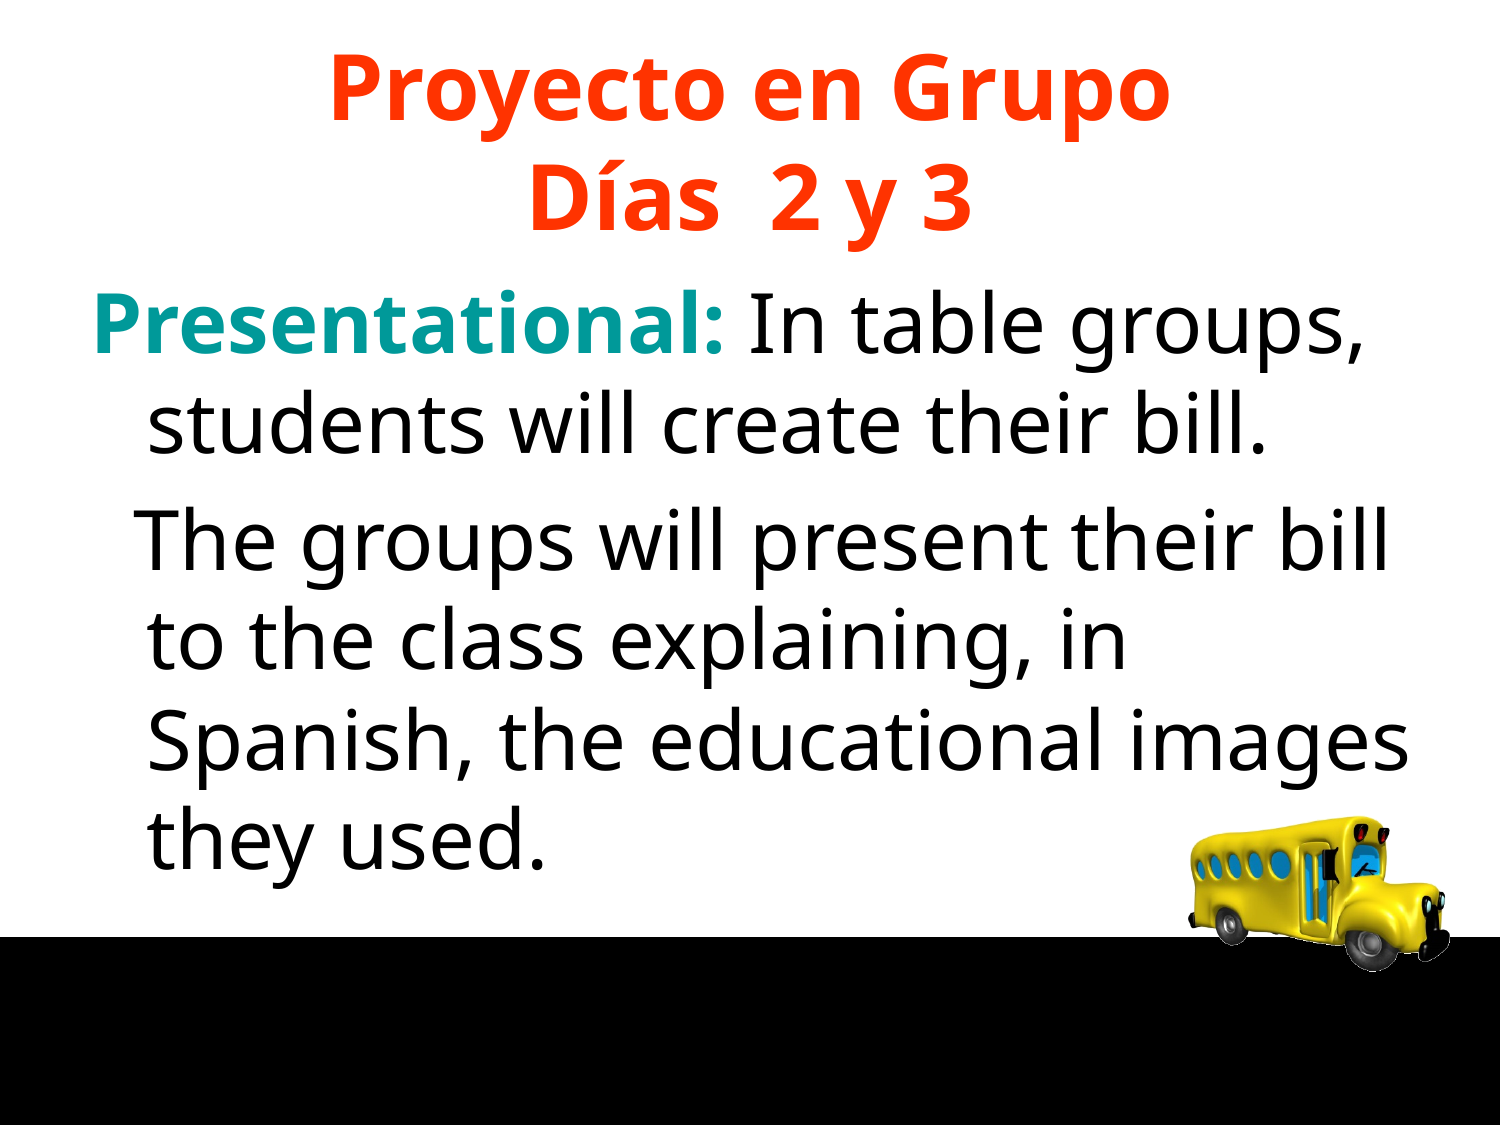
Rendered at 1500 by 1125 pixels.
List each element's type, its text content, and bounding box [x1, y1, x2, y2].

picture [1175, 800, 1463, 1005]
list Presentational: In table groups, students will create their bill. The groups will present their bill to the class explaining, in Spanish, the educational images they used. [75, 262, 1438, 813]
title Proyecto en Grupo Días 2 y 3 [75, 45, 1425, 233]
